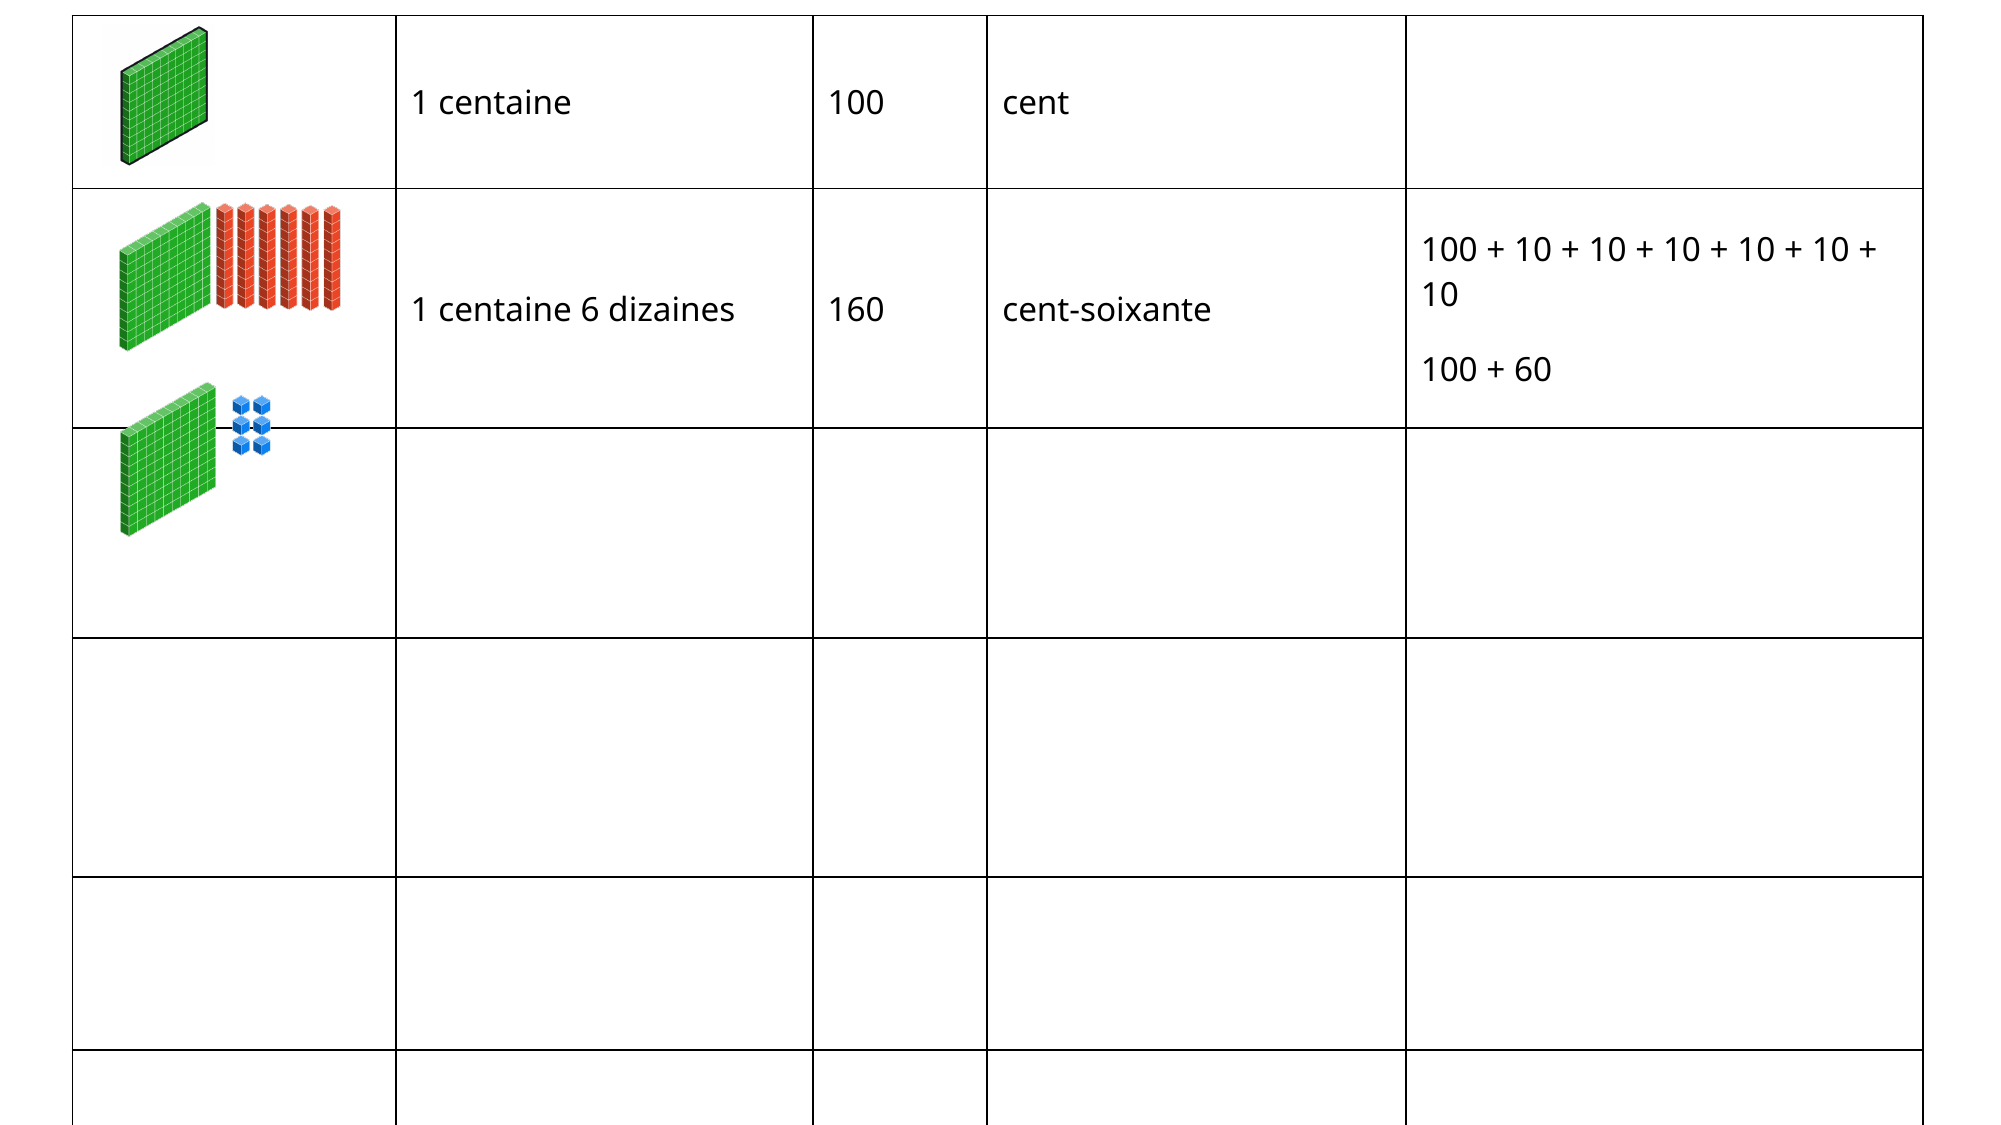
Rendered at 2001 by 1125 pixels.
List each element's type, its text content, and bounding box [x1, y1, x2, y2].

table_cell [1407, 1051, 1922, 1125]
table_cell [988, 639, 1405, 876]
table_cell 160 [814, 189, 986, 427]
table_header cent [988, 16, 1405, 188]
table_cell [397, 1051, 812, 1125]
table_cell [988, 878, 1405, 1049]
table_header [1407, 16, 1922, 188]
table_cell [73, 639, 395, 876]
table_cell cent-soixante [988, 189, 1405, 427]
table_cell [73, 1051, 395, 1125]
table_header 1 centaine [397, 16, 812, 188]
table_cell [1407, 429, 1922, 637]
table_cell [397, 878, 812, 1049]
table_cell [814, 1051, 986, 1125]
table_cell 1 centaine 6 dizaines [397, 189, 812, 427]
table_cell [988, 429, 1405, 637]
table_cell [73, 429, 395, 637]
table_cell [1407, 639, 1922, 876]
table_cell [397, 639, 812, 876]
table_cell [397, 429, 812, 637]
table_header 100 [814, 16, 986, 188]
table_cell [814, 639, 986, 876]
table_cell 100 + 10 + 10 + 10 + 10 + 10 + 10 100 + 60 [1407, 189, 1922, 427]
picture [99, 183, 360, 557]
table_cell [73, 189, 99, 427]
table_cell [290, 189, 395, 427]
table_cell [988, 1051, 1405, 1125]
table_cell [1407, 878, 1922, 1049]
table_header [73, 16, 395, 188]
picture [103, 24, 215, 167]
table_cell [73, 878, 395, 1049]
table_cell [814, 878, 986, 1049]
table_cell [814, 429, 986, 637]
